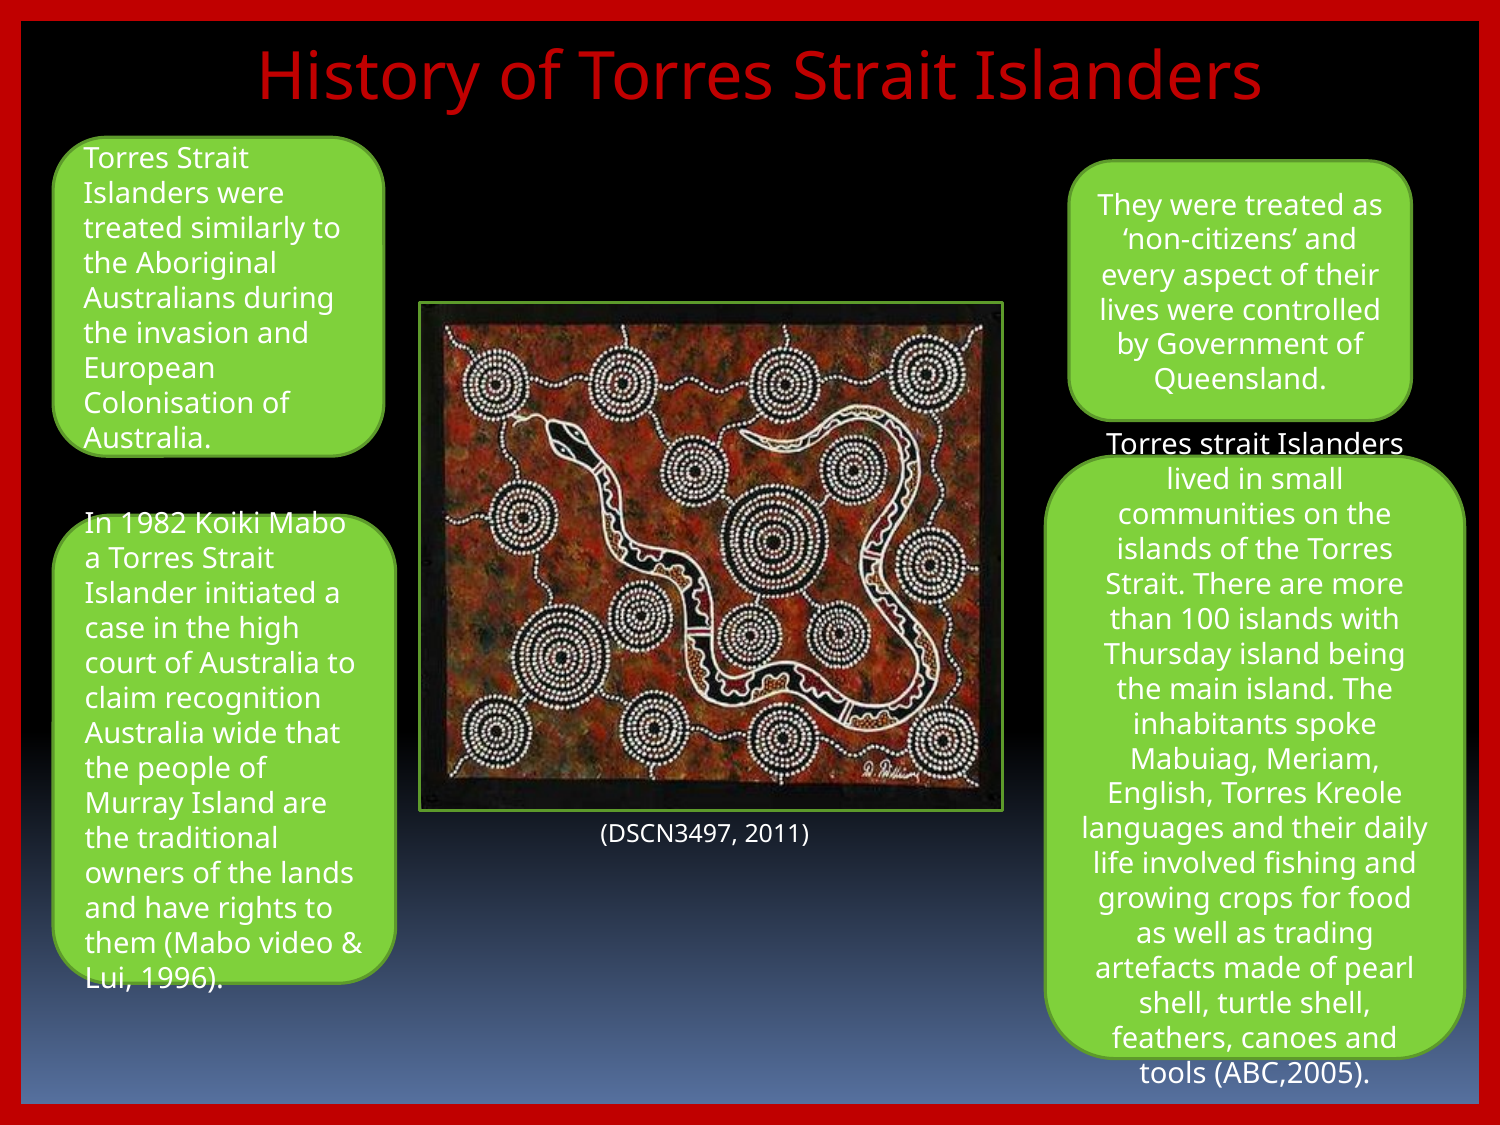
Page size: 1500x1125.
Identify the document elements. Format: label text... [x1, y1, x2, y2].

text_box Torres Strait Islanders were treated similarly to the Aboriginal Australians during the invasion and European Colonisation of Australia. [51, 135, 386, 458]
text_box Torres strait Islanders lived in small communities on the islands of the Torres Strait. There are more than 100 islands with Thursday island being the main island. The inhabitants spoke Mabuiag, Meriam, English, Torres Kreole languages and their daily life involved fishing and growing crops for food as well as trading artefacts made of pearl shell, turtle shell, feathers, canoes and tools (ABC,2005). [1043, 454, 1467, 1061]
text_box (DSCN3497, 2011) [585, 810, 825, 856]
text_box [418, 301, 1004, 812]
text_box In 1982 Koiki Mabo a Torres Strait Islander initiated a case in the high court of Australia to claim recognition Australia wide that the people of Murray Island are the traditional owners of the lands and have rights to them (Mabo video & Lui, 1996). [51, 513, 398, 985]
text_box History of Torres Strait Islanders [98, 25, 1424, 120]
text_box They were treated as ‘non-citizens’ and every aspect of their lives were controlled by Government of Queensland. [1067, 159, 1414, 423]
text_box [0, 0, 1500, 1125]
